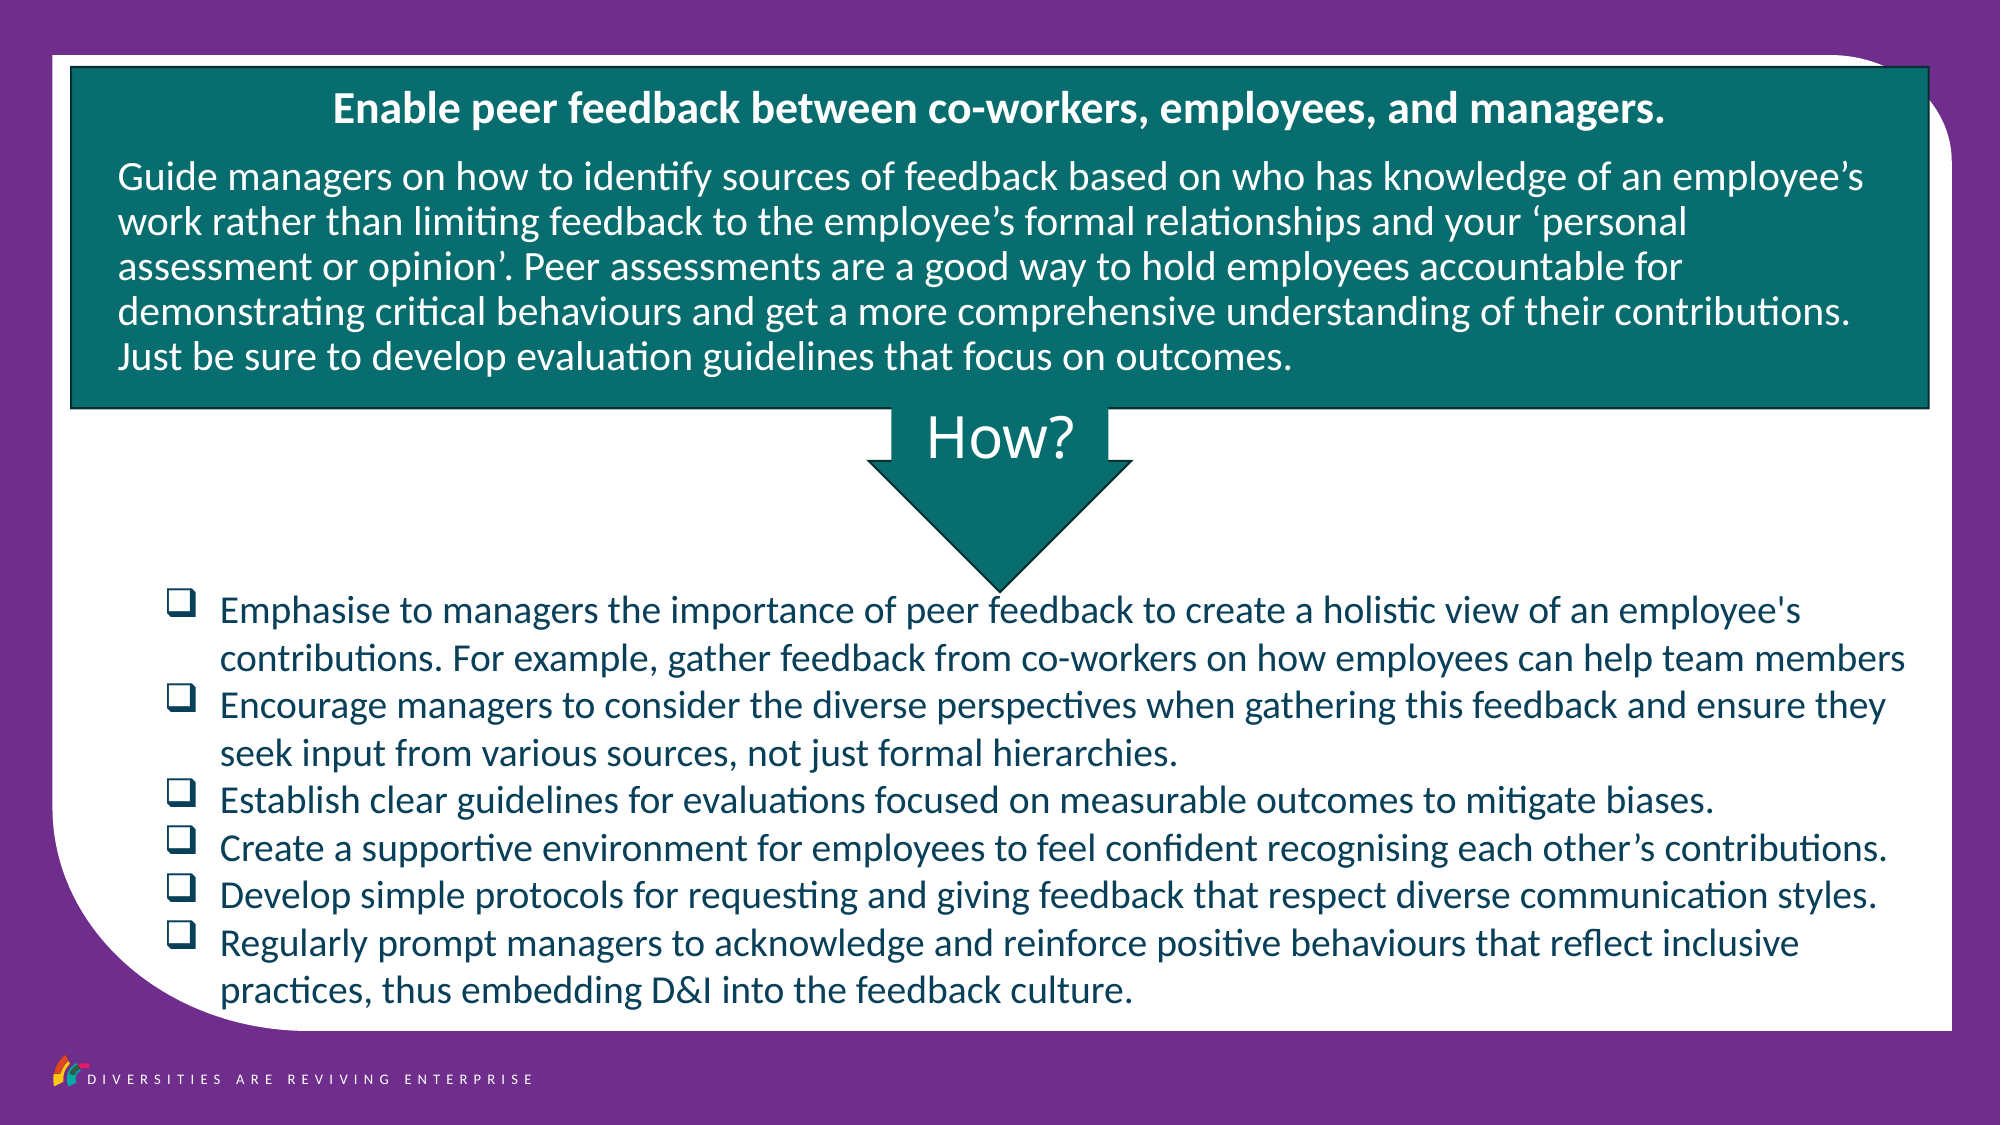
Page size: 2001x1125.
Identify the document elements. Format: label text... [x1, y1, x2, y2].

text_box How? [891, 393, 1109, 478]
list Emphasise to managers the importance of peer feedback to create a holistic view of an employee's contributions. For example, gather feedback from co-workers on how employees can help team members Encourage managers to consider the diverse perspectives when gathering this feedback and ensure they seek input from various sources, not just formal hierarchies. Establish clear guidelines for evaluations focused on measurable outcomes to mitigate biases. Create a supportive environment for employees to feel confident recognising each other’s contributions. Develop simple protocols for requesting and giving feedback that respect diverse communication styles. Regularly prompt managers to acknowledge and reinforce positive behaviours that reflect inclusive practices, thus embedding D&I into the feedback culture. [149, 576, 1929, 867]
text_box [70, 65, 1930, 410]
list Enable peer feedback between co-workers, employees, and managers. Guide managers on how to identify sources of feedback based on who has knowledge of an employee’s work rather than limiting feedback to the employee’s formal relationships and your ‘personal assessment or opinion’. Peer assessments are a good way to hold employees accountable for demonstrating critical behaviours and get a more comprehensive understanding of their contributions. Just be sure to develop evaluation guidelines that focus on outcomes. [102, 76, 1898, 209]
text_box [866, 459, 1134, 576]
